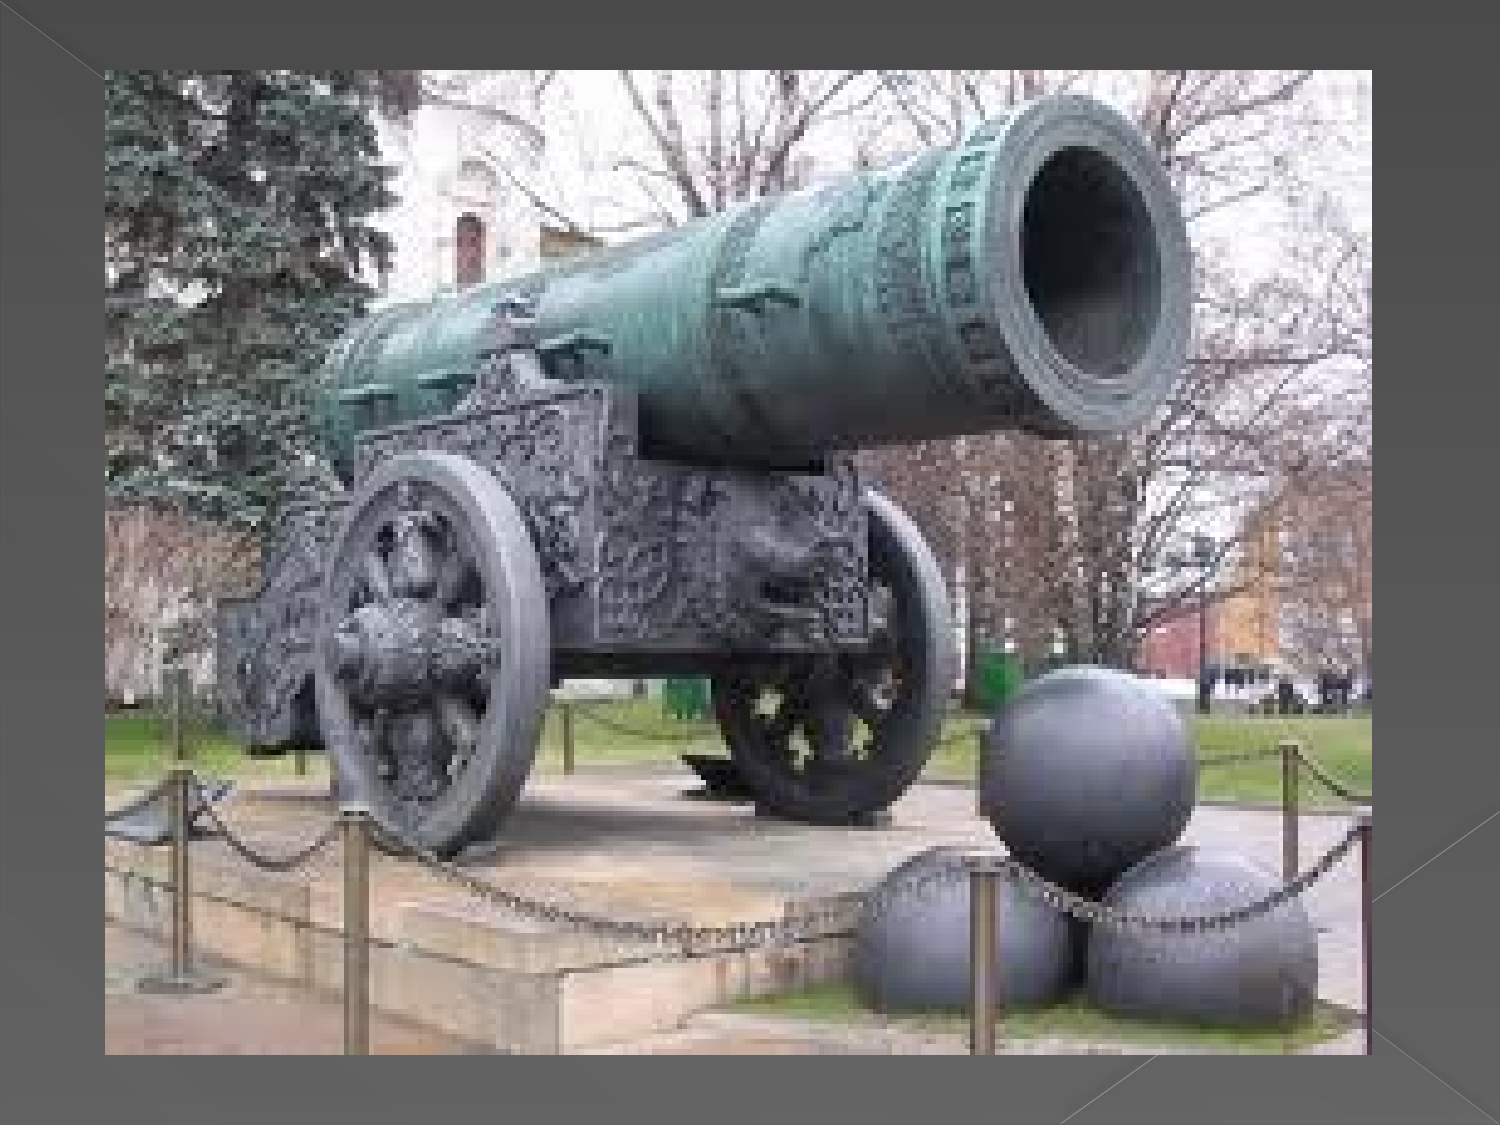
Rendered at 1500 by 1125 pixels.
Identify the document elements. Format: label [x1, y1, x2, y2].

picture [105, 70, 1372, 1055]
